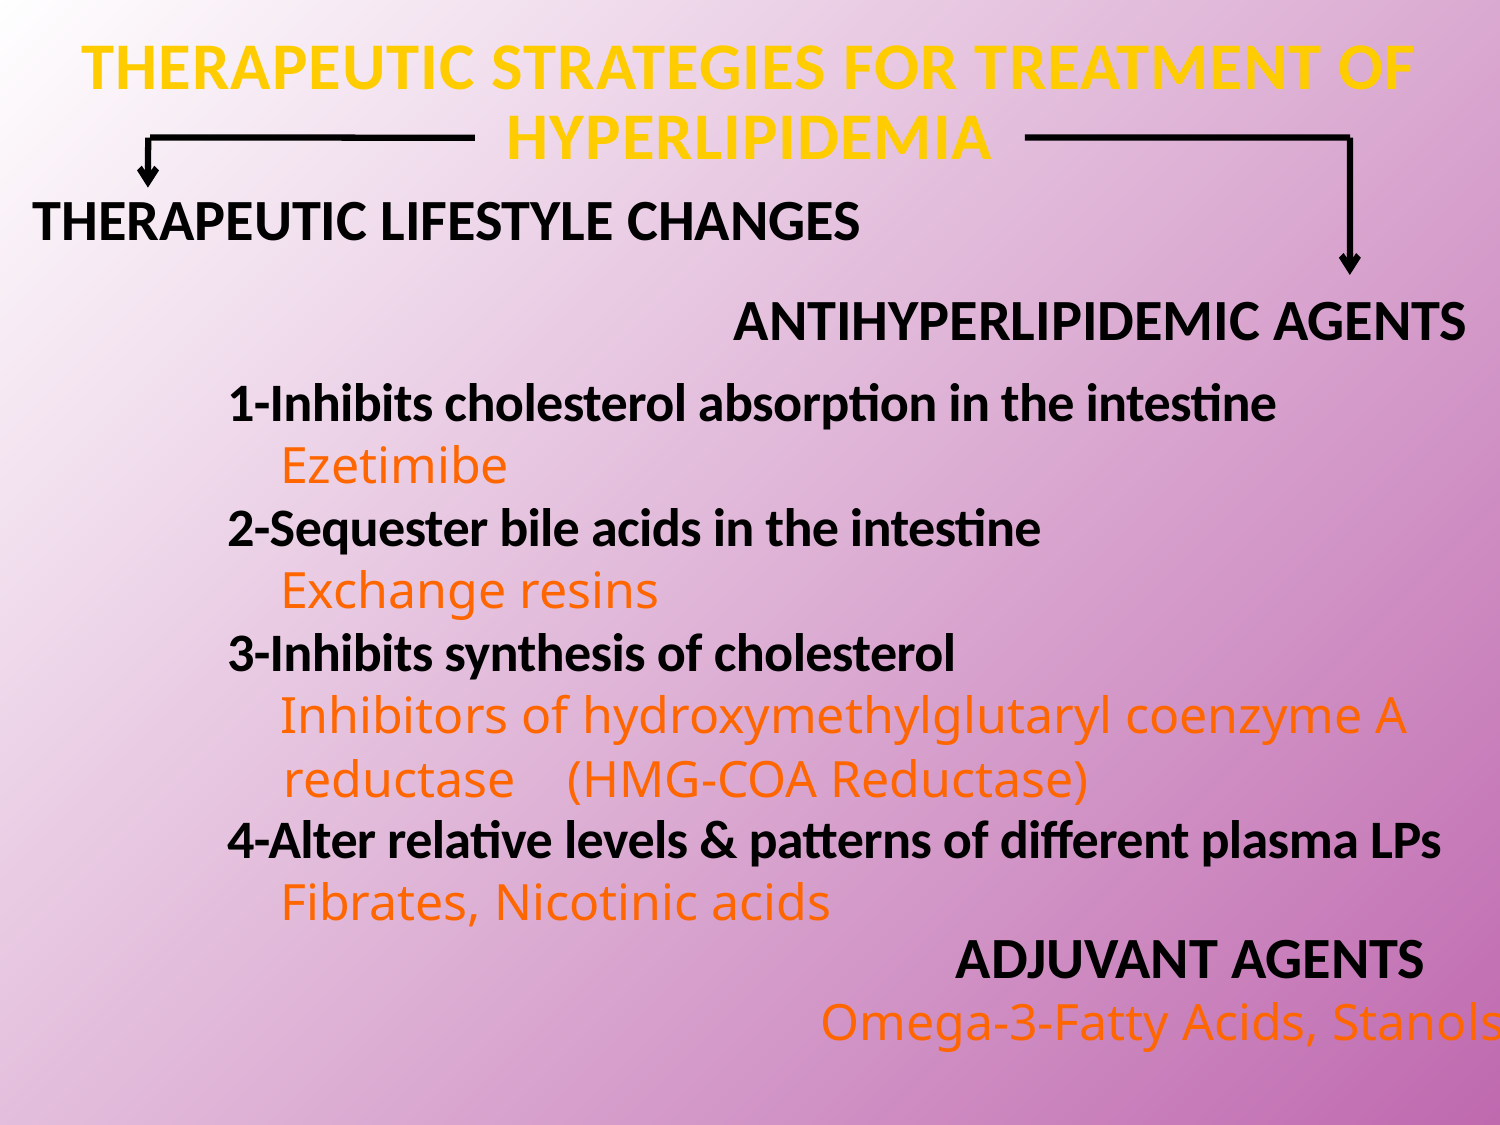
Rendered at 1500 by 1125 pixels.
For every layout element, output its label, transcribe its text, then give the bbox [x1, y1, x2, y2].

text_box ADJUVANT AGENTS [940, 912, 1441, 983]
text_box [147, 137, 476, 188]
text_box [1024, 137, 1351, 276]
text_box Omega-3-Fatty Acids, Stanols [805, 983, 1500, 1058]
text_box THERAPEUTIC LIFESTYLE CHANGES [17, 174, 876, 260]
text_box ANTIHYPERLIPIDEMIC AGENTS [719, 275, 1483, 360]
text_box 1-Inhibits cholesterol absorption in the intestine Ezetimibe 2-Sequester bile acids in the intestine Exchange resins 3-Inhibits synthesis of cholesterol Inhibitors of hydroxymethylglutaryl coenzyme A reductase (HMG-COA Reductase) 4-Alter relative levels & patterns of different plasma LPs Fibrates, Nicotinic acids [212, 362, 1500, 950]
text_box THERAPEUTIC STRATEGIES FOR TREATMENT OF HYPERLIPIDEMIA [0, 24, 1500, 181]
